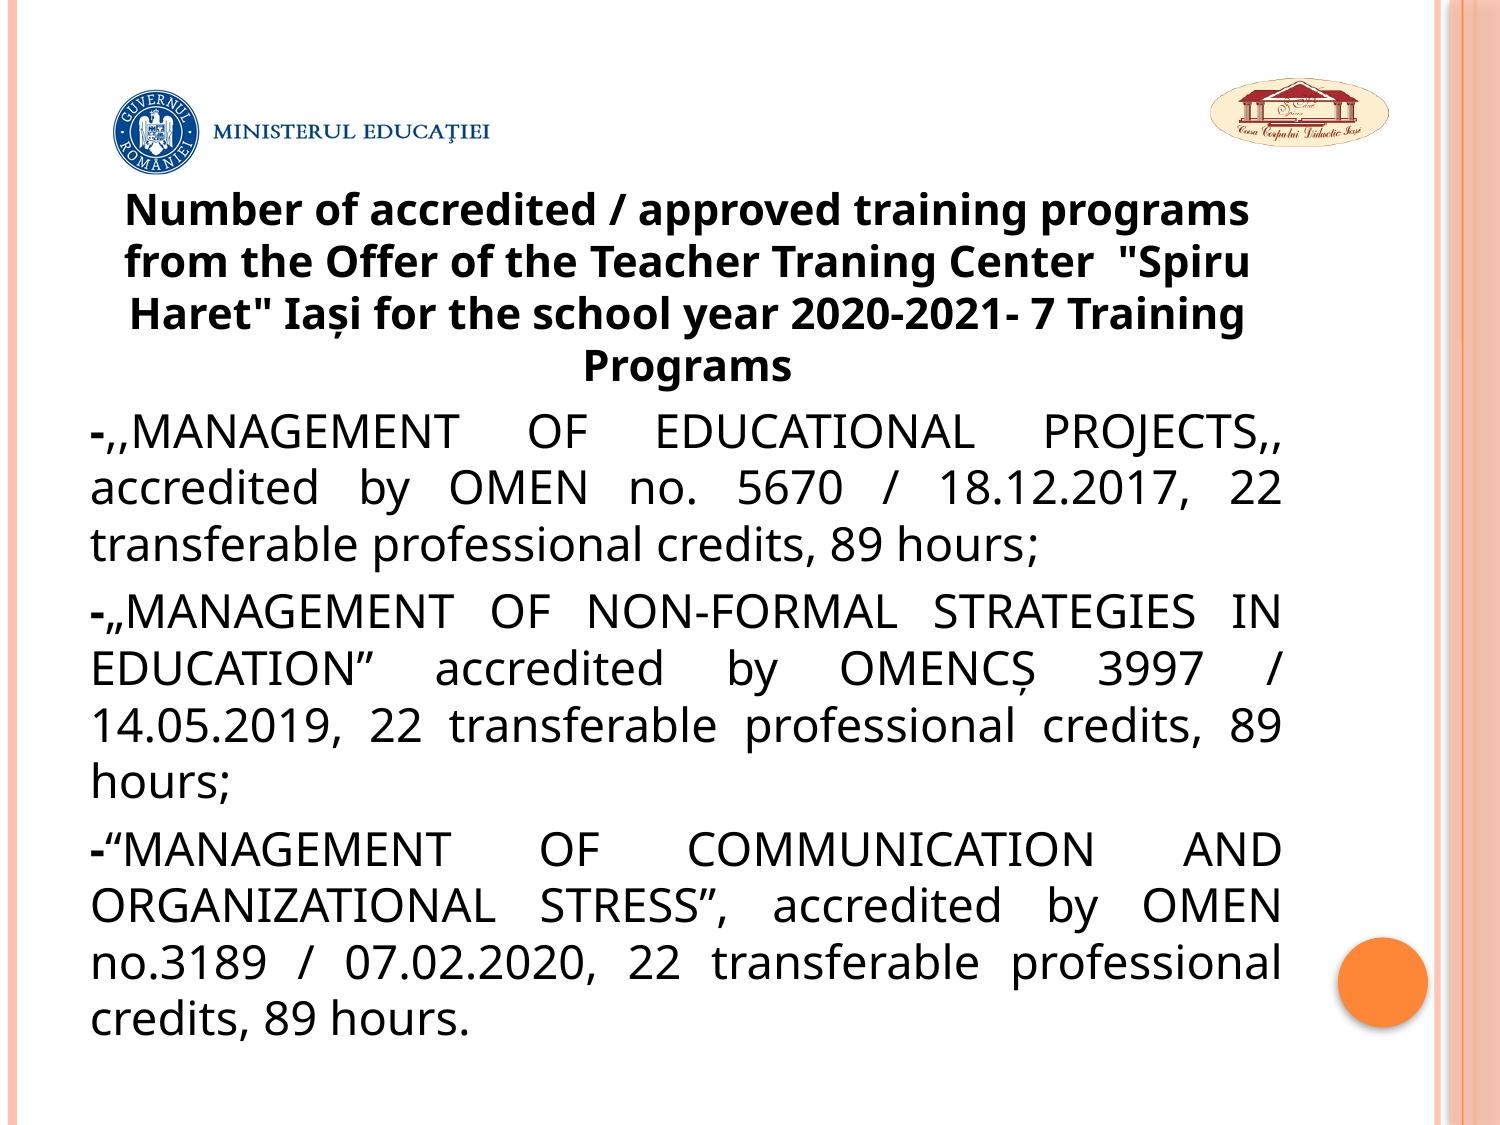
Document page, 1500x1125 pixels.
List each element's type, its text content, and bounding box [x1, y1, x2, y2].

picture [111, 89, 491, 175]
picture [1210, 77, 1391, 148]
list Number of accredited / approved training programs from the Offer of the Teacher Traning Center "Spiru Haret" Iași for the school year 2020-2021- 7 Training Programs -,,MANAGEMENT OF EDUCATIONAL PROJECTS,, accredited by OMEN no. 5670 / 18.12.2017, 22 transferable professional credits, 89 hours; -„MANAGEMENT OF NON-FORMAL STRATEGIES IN EDUCATION” accredited by OMENCȘ 3997 / 14.05.2019, 22 transferable professional credits, 89 hours; -“MANAGEMENT OF COMMUNICATION AND ORGANIZATIONAL STRESS”, accredited by OMEN no.3189 / 07.02.2020, 22 transferable professional credits, 89 hours. [75, 174, 1300, 1062]
